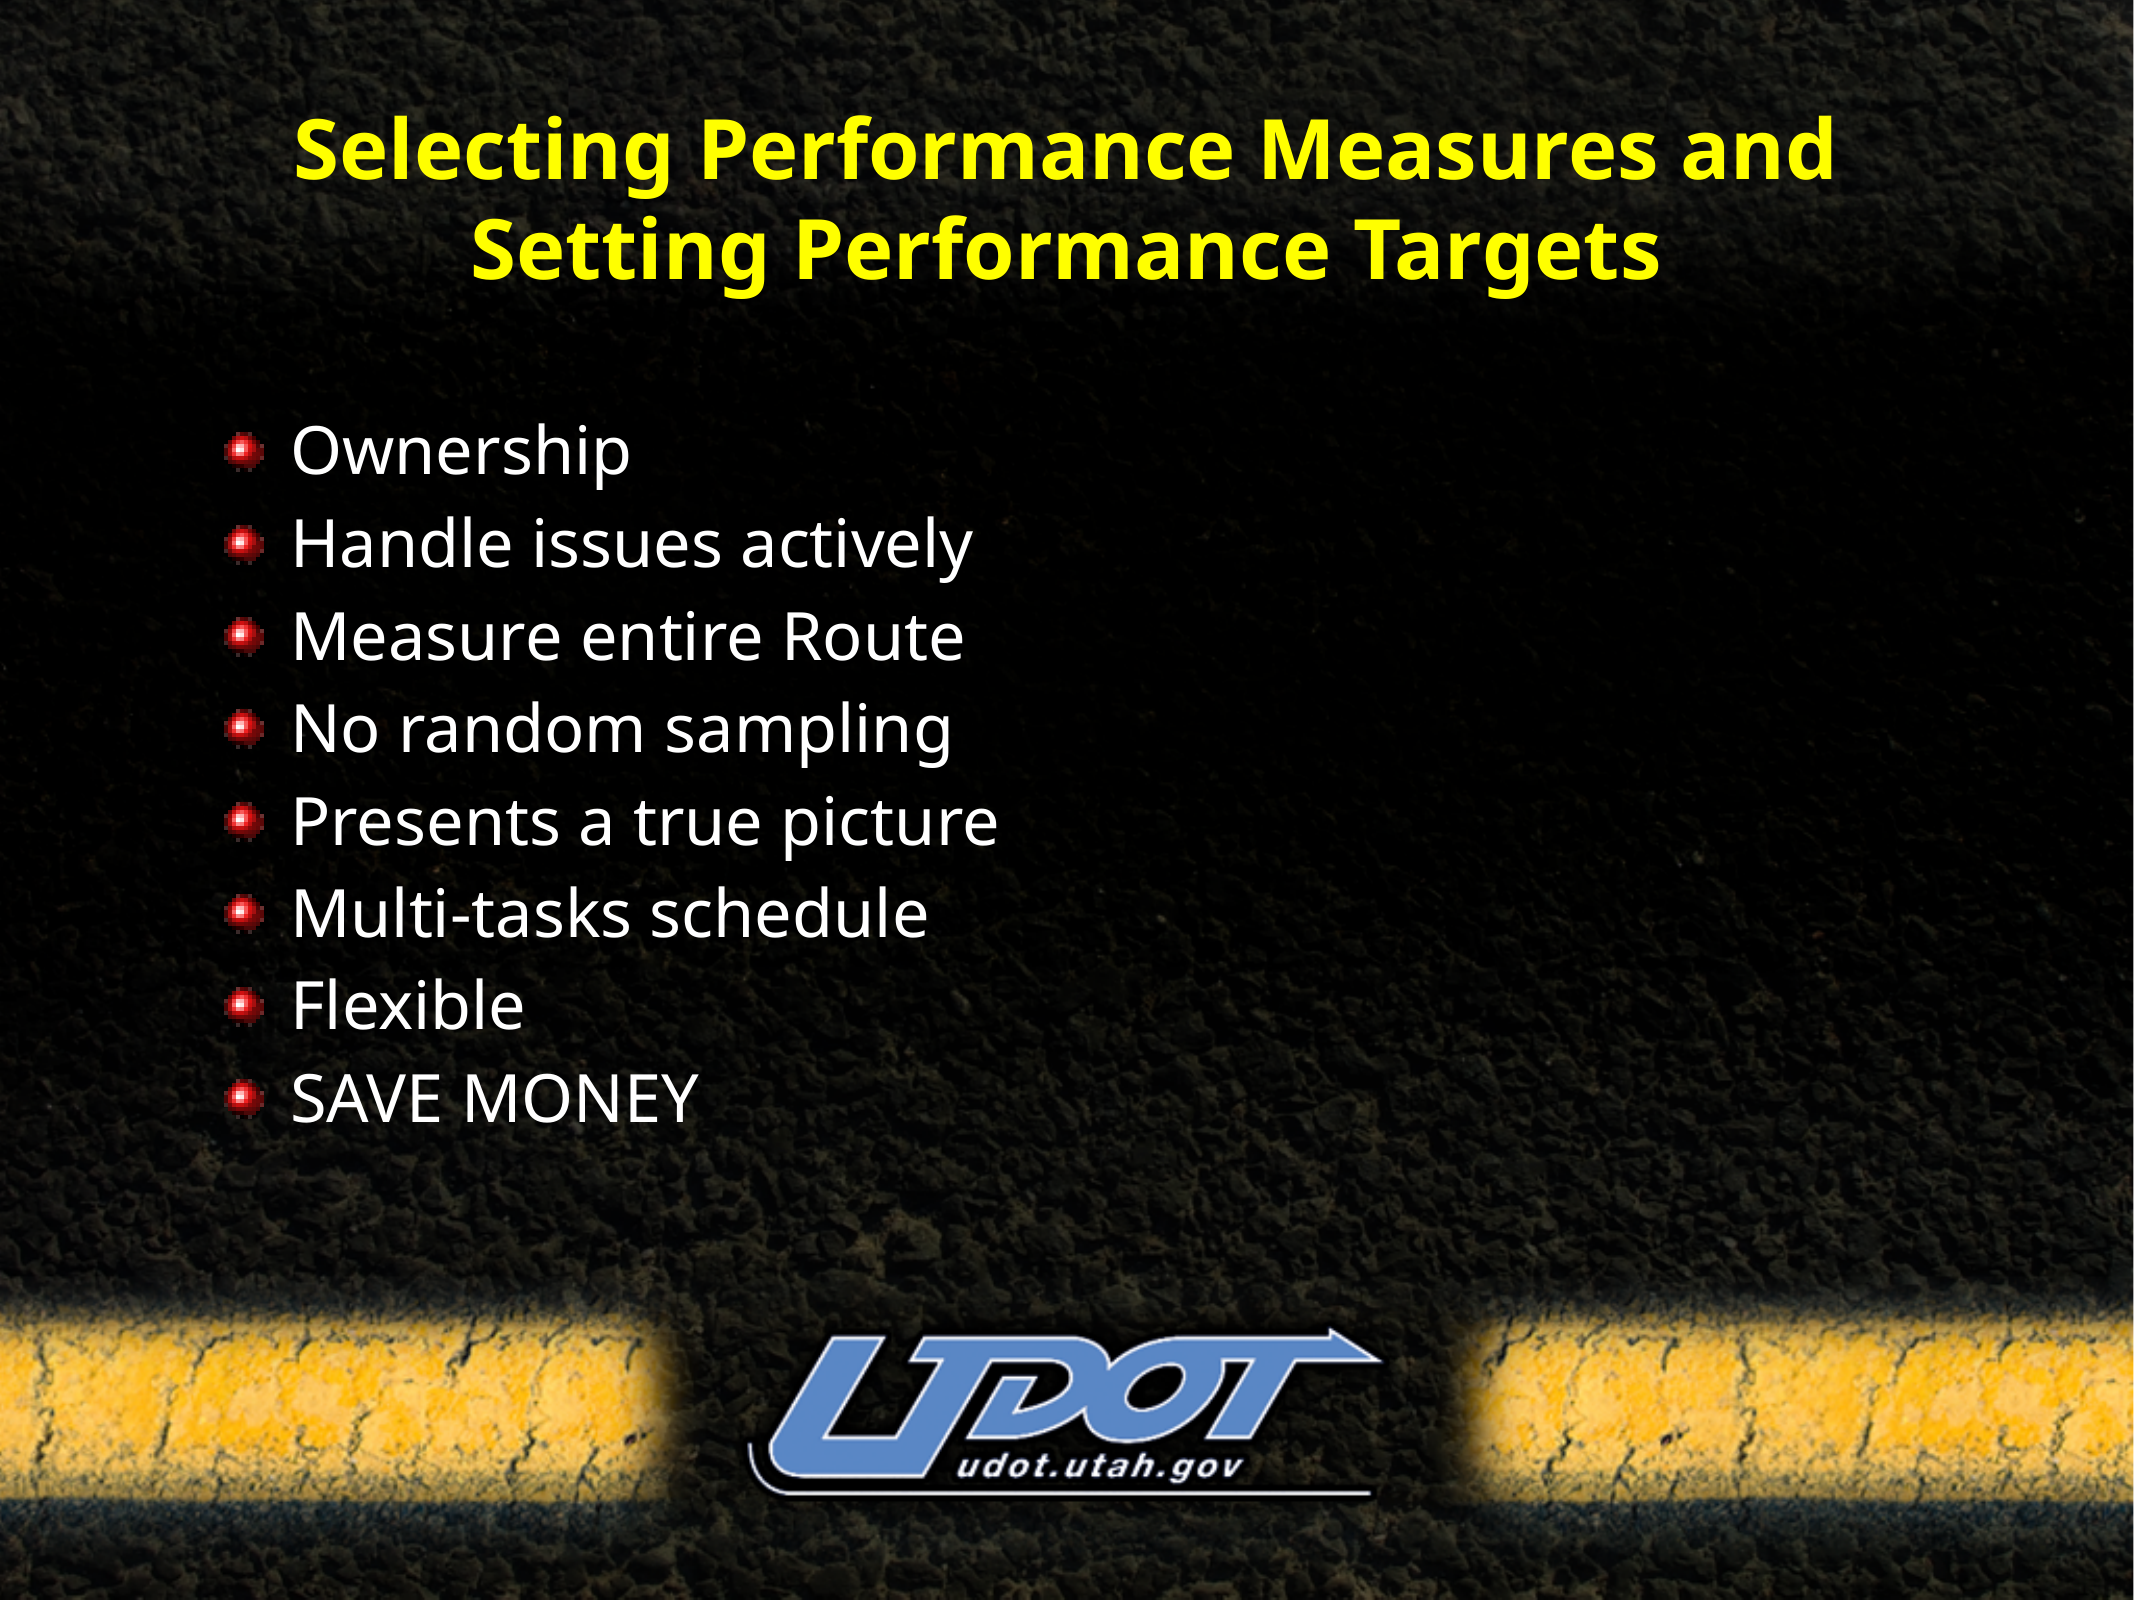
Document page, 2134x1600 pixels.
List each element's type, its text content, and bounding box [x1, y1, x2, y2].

title Selecting Performance Measures and Setting Performance Targets [207, 86, 1926, 399]
list Ownership Handle issues actively Measure entire Route No random sampling Presents a true picture Multi-tasks schedule Flexible SAVE MONEY [207, 399, 1926, 1276]
picture [0, 0, 2134, 1600]
